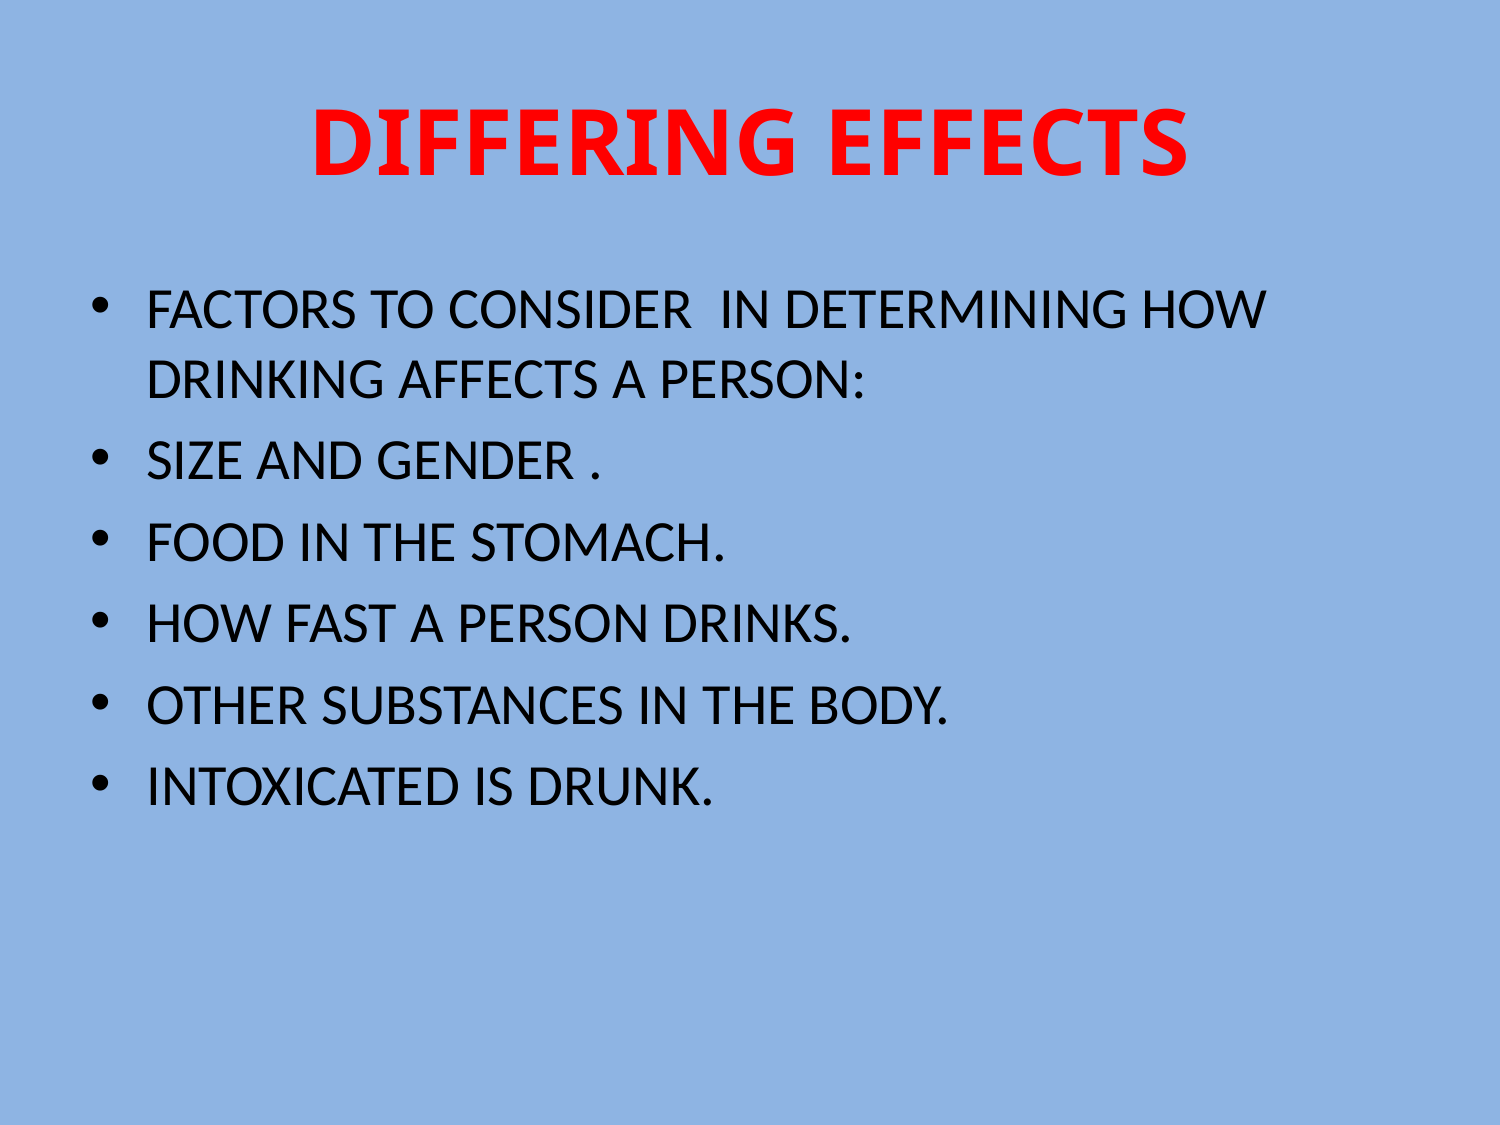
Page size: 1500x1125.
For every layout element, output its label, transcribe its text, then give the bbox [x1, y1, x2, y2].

title DIFFERING EFFECTS [75, 45, 1425, 233]
list FACTORS TO CONSIDER IN DETERMINING HOW DRINKING AFFECTS A PERSON: SIZE AND GENDER . FOOD IN THE STOMACH. HOW FAST A PERSON DRINKS. OTHER SUBSTANCES IN THE BODY. INTOXICATED IS DRUNK. [75, 262, 1425, 1005]
